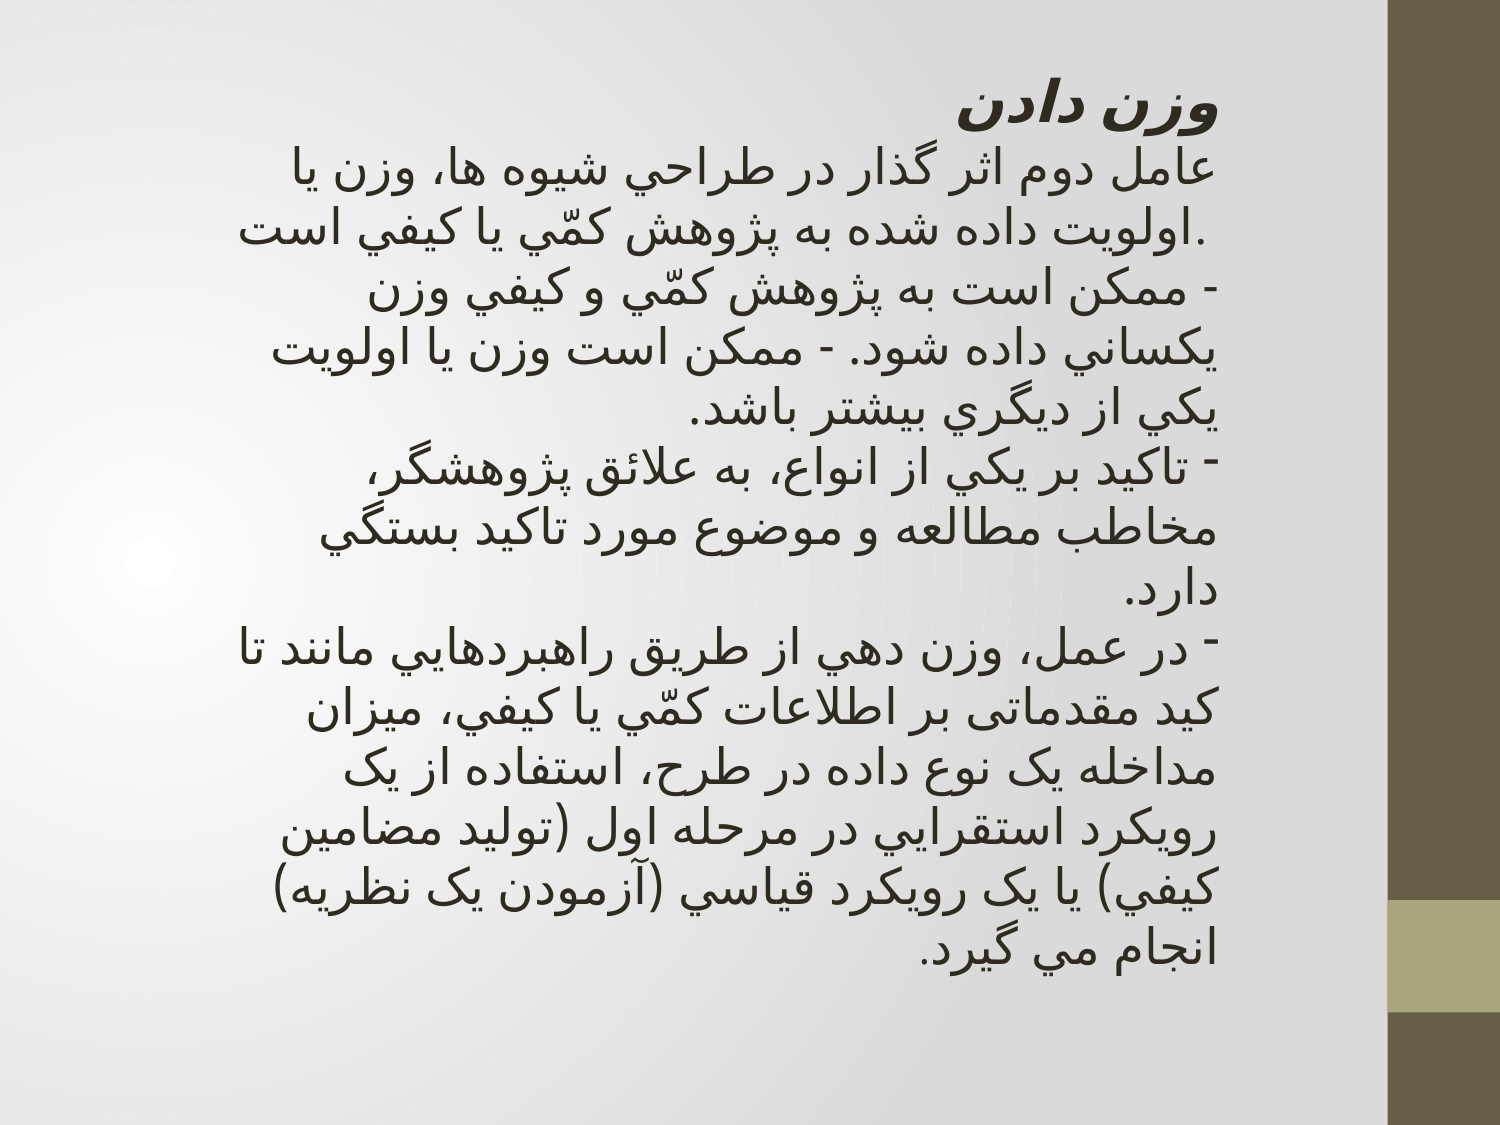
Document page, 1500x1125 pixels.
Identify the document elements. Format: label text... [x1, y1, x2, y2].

text_box وزن دادن عامل دوم اثر گذار در طراحي شيوه ها، وزن يا اولويت داده شده به پژوهش کمّي يا کيفي است. - ممکن است به پژوهش کمّي و کيفي وزن يکساني داده شود. - ممکن است وزن يا اولويت يکي از ديگري بيشتر باشد. تاکيد بر يکي از انواع، به علائق پژوهشگر، مخاطب مطالعه و موضوع مورد تاکيد بستگي دارد. در عمل، وزن دهي از طريق راهبردهايي مانند تا کید مقدماتی بر اطلاعات کمّي يا کيفي، ميزان مداخله يک نوع داده در طرح، استفاده از يک رويکرد استقرايي در مرحله اول (توليد مضامين کيفي) يا يک رويکرد قياسي (آزمودن يک نظريه) انجام مي گيرد. [218, 56, 1235, 982]
